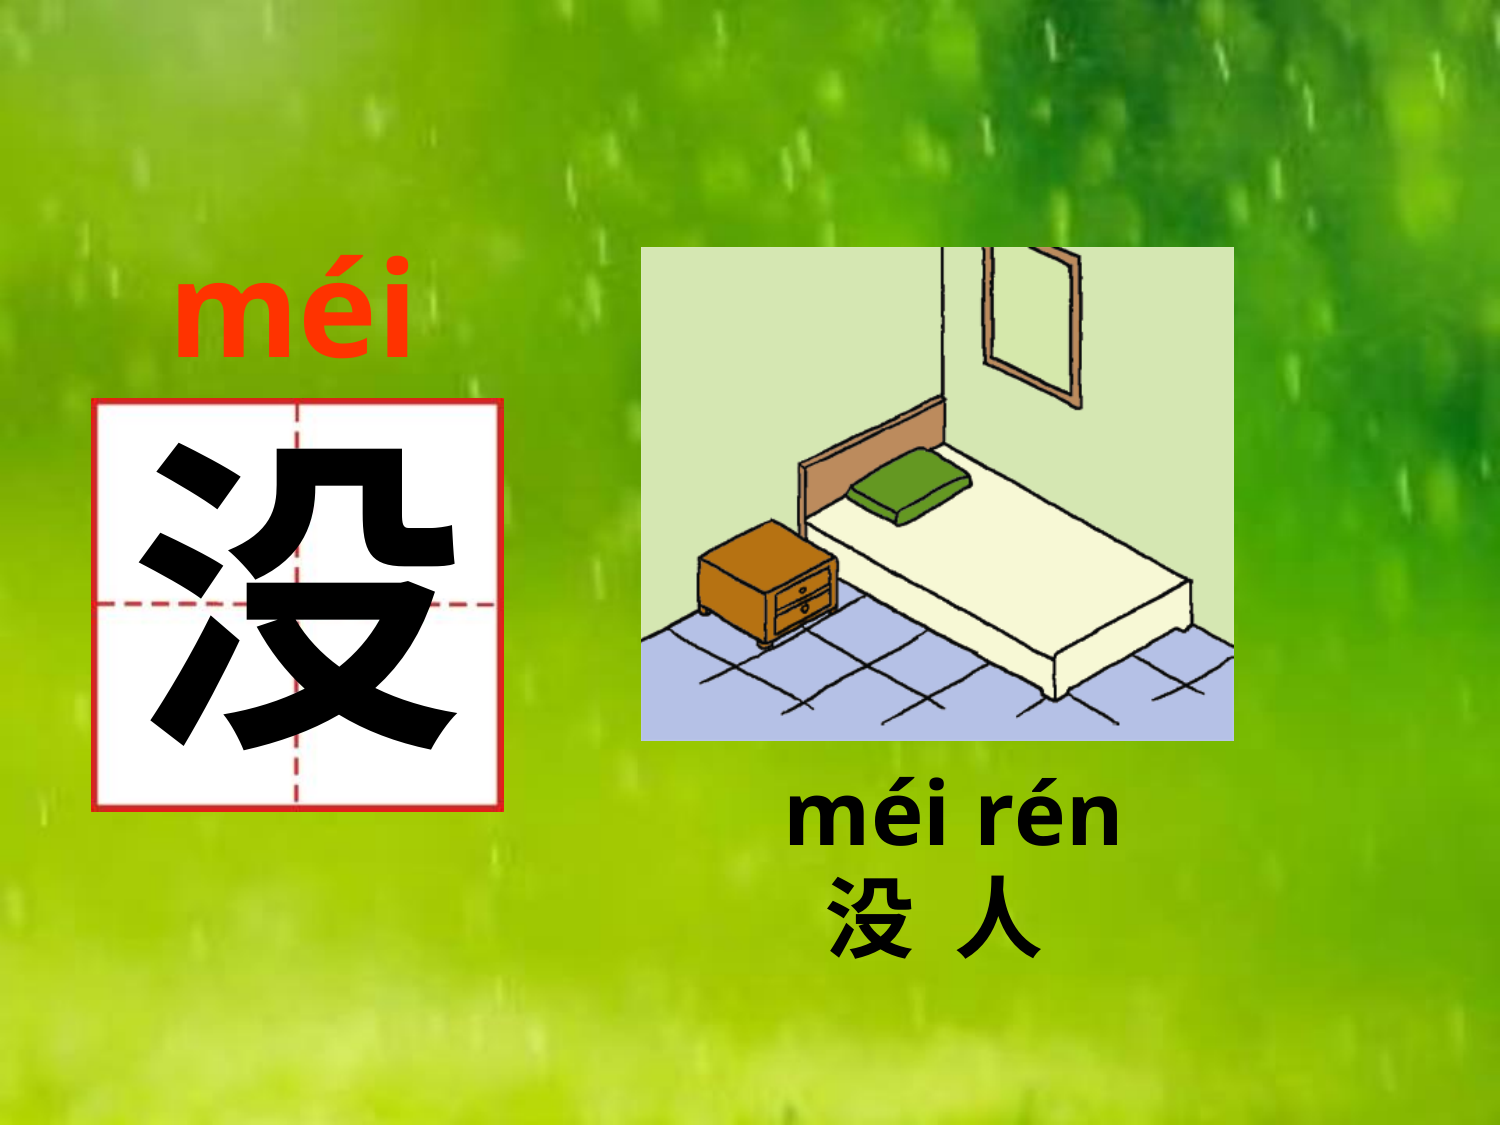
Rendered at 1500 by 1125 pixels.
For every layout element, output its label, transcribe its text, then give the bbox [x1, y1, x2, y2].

picture [0, 0, 1500, 1125]
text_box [90, 380, 505, 812]
text_box méi rén 没 人 [769, 749, 1139, 977]
text_box méi [153, 217, 434, 379]
